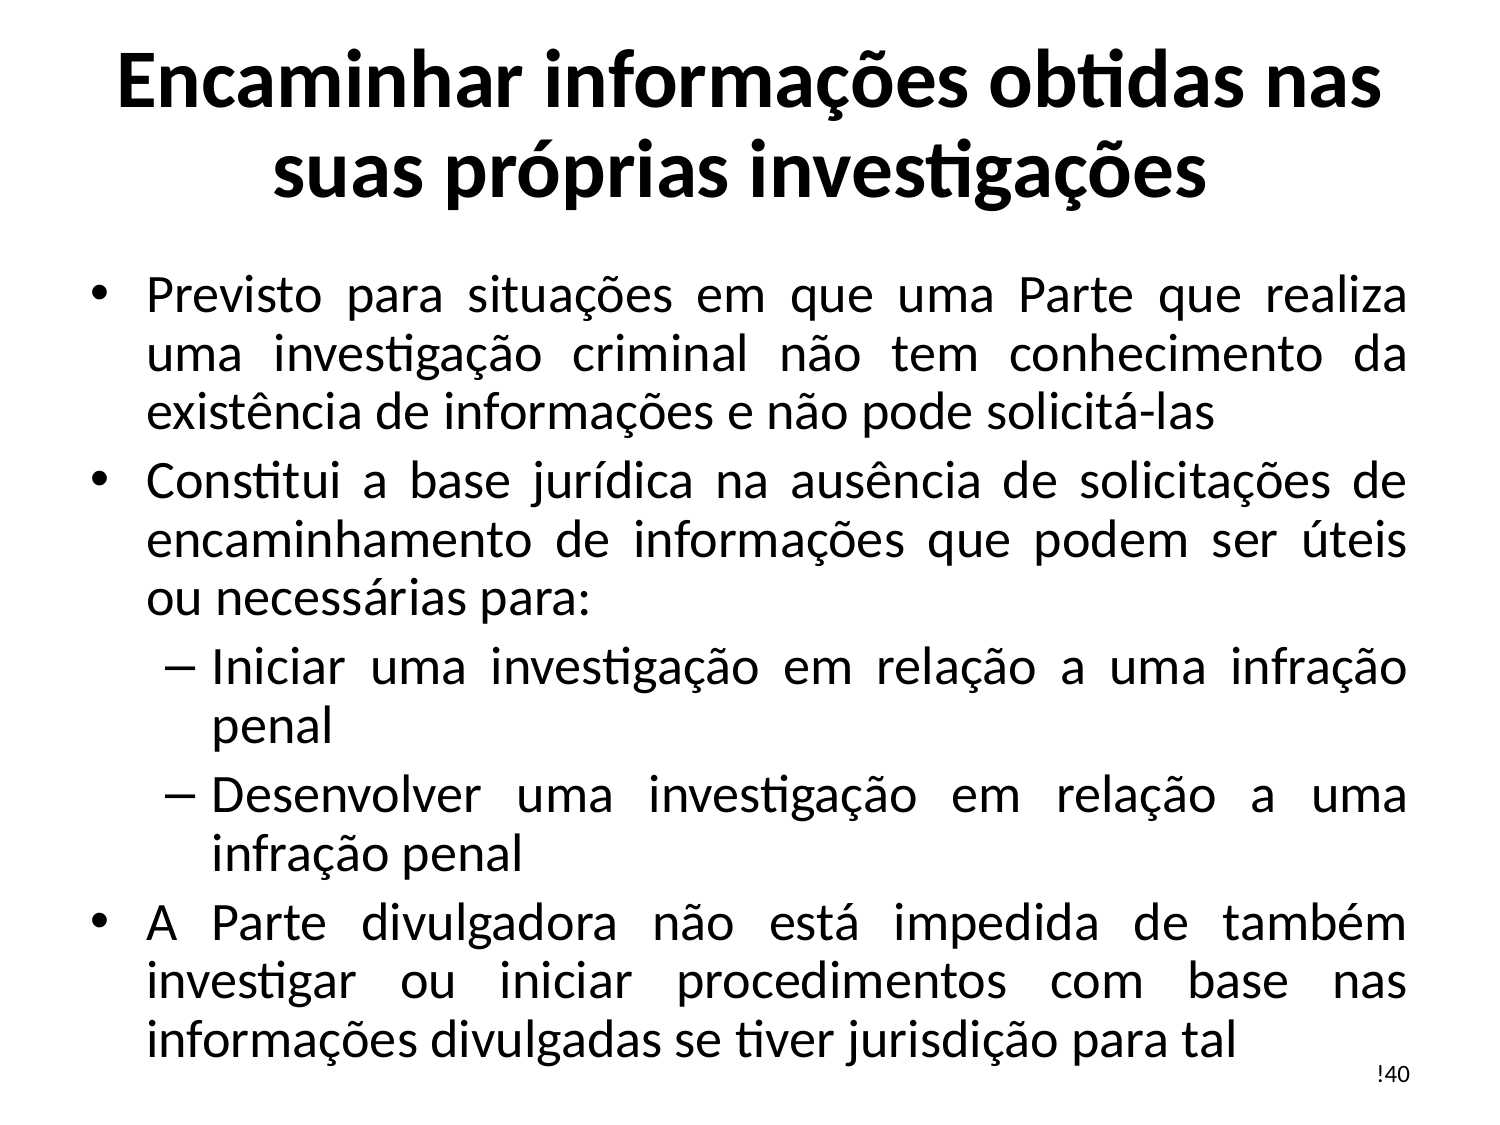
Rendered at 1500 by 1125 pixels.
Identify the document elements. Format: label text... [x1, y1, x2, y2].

slide_number !40 [1074, 1042, 1425, 1103]
list Previsto para situações em que uma Parte que realiza uma investigação criminal não tem conhecimento da existência de informações e não pode solicitá-las Constitui a base jurídica na ausência de solicitações de encaminhamento de informações que podem ser úteis ou necessárias para: Iniciar uma investigação em relação a uma infração penal Desenvolver uma investigação em relação a uma infração penal A Parte divulgadora não está impedida de também investigar ou iniciar procedimentos com base nas informações divulgadas se tiver jurisdição para tal [75, 258, 1425, 1073]
title Encaminhar informações obtidas nas suas próprias investigações [75, 45, 1425, 206]
